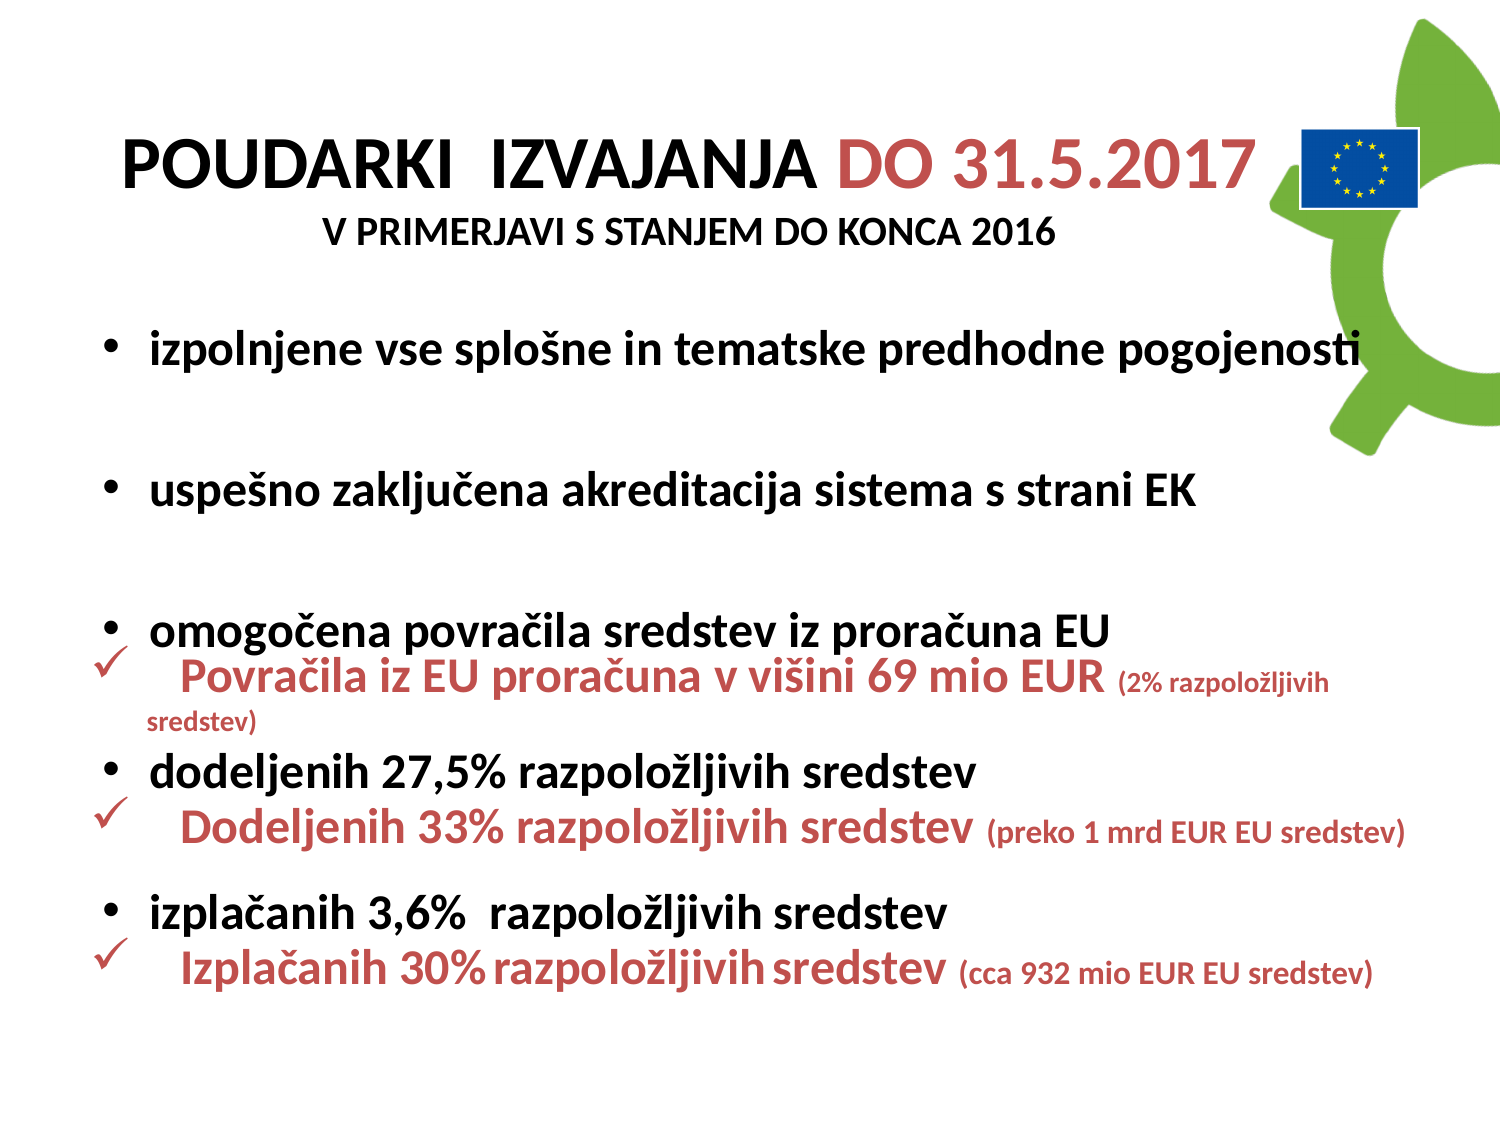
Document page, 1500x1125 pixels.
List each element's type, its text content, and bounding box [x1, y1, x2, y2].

text_box izpolnjene vse splošne in tematske predhodne pogojenosti uspešno zaključena akreditacija sistema s strani EK omogočena povračila sredstev iz proračuna EU dodeljenih 27,5% razpoložljivih sredstev izplačanih 3,6% razpoložljivih sredstev [87, 745, 1432, 786]
text_box POUDARKI IZVAJANJA DO 31.5.2017 V PRIMERJAVI S STANJEM DO KONCA 2016 [81, 106, 1298, 261]
text_box Povračila iz EU proračuna v višini 69 mio EUR (2% razpoložljivih sredstev) [28, 634, 1460, 745]
text_box Izplačanih 30% razpoložljivih sredstev (cca 932 mio EUR EU sredstev) [28, 926, 1460, 1037]
text_box izpolnjene vse splošne in tematske predhodne pogojenosti uspešno zaključena akreditacija sistema s strani EK omogočena povračila sredstev iz proračuna EU dodeljenih 27,5% razpoložljivih sredstev izplačanih 3,6% razpoložljivih sredstev [87, 861, 1432, 926]
picture [1233, 0, 1500, 446]
text_box Dodeljenih 33% razpoložljivih sredstev (preko 1 mrd EUR EU sredstev) [28, 786, 1484, 861]
text_box izpolnjene vse splošne in tematske predhodne pogojenosti uspešno zaključena akreditacija sistema s strani EK omogočena povračila sredstev iz proračuna EU dodeljenih 27,5% razpoložljivih sredstev izplačanih 3,6% razpoložljivih sredstev [87, 248, 1432, 634]
